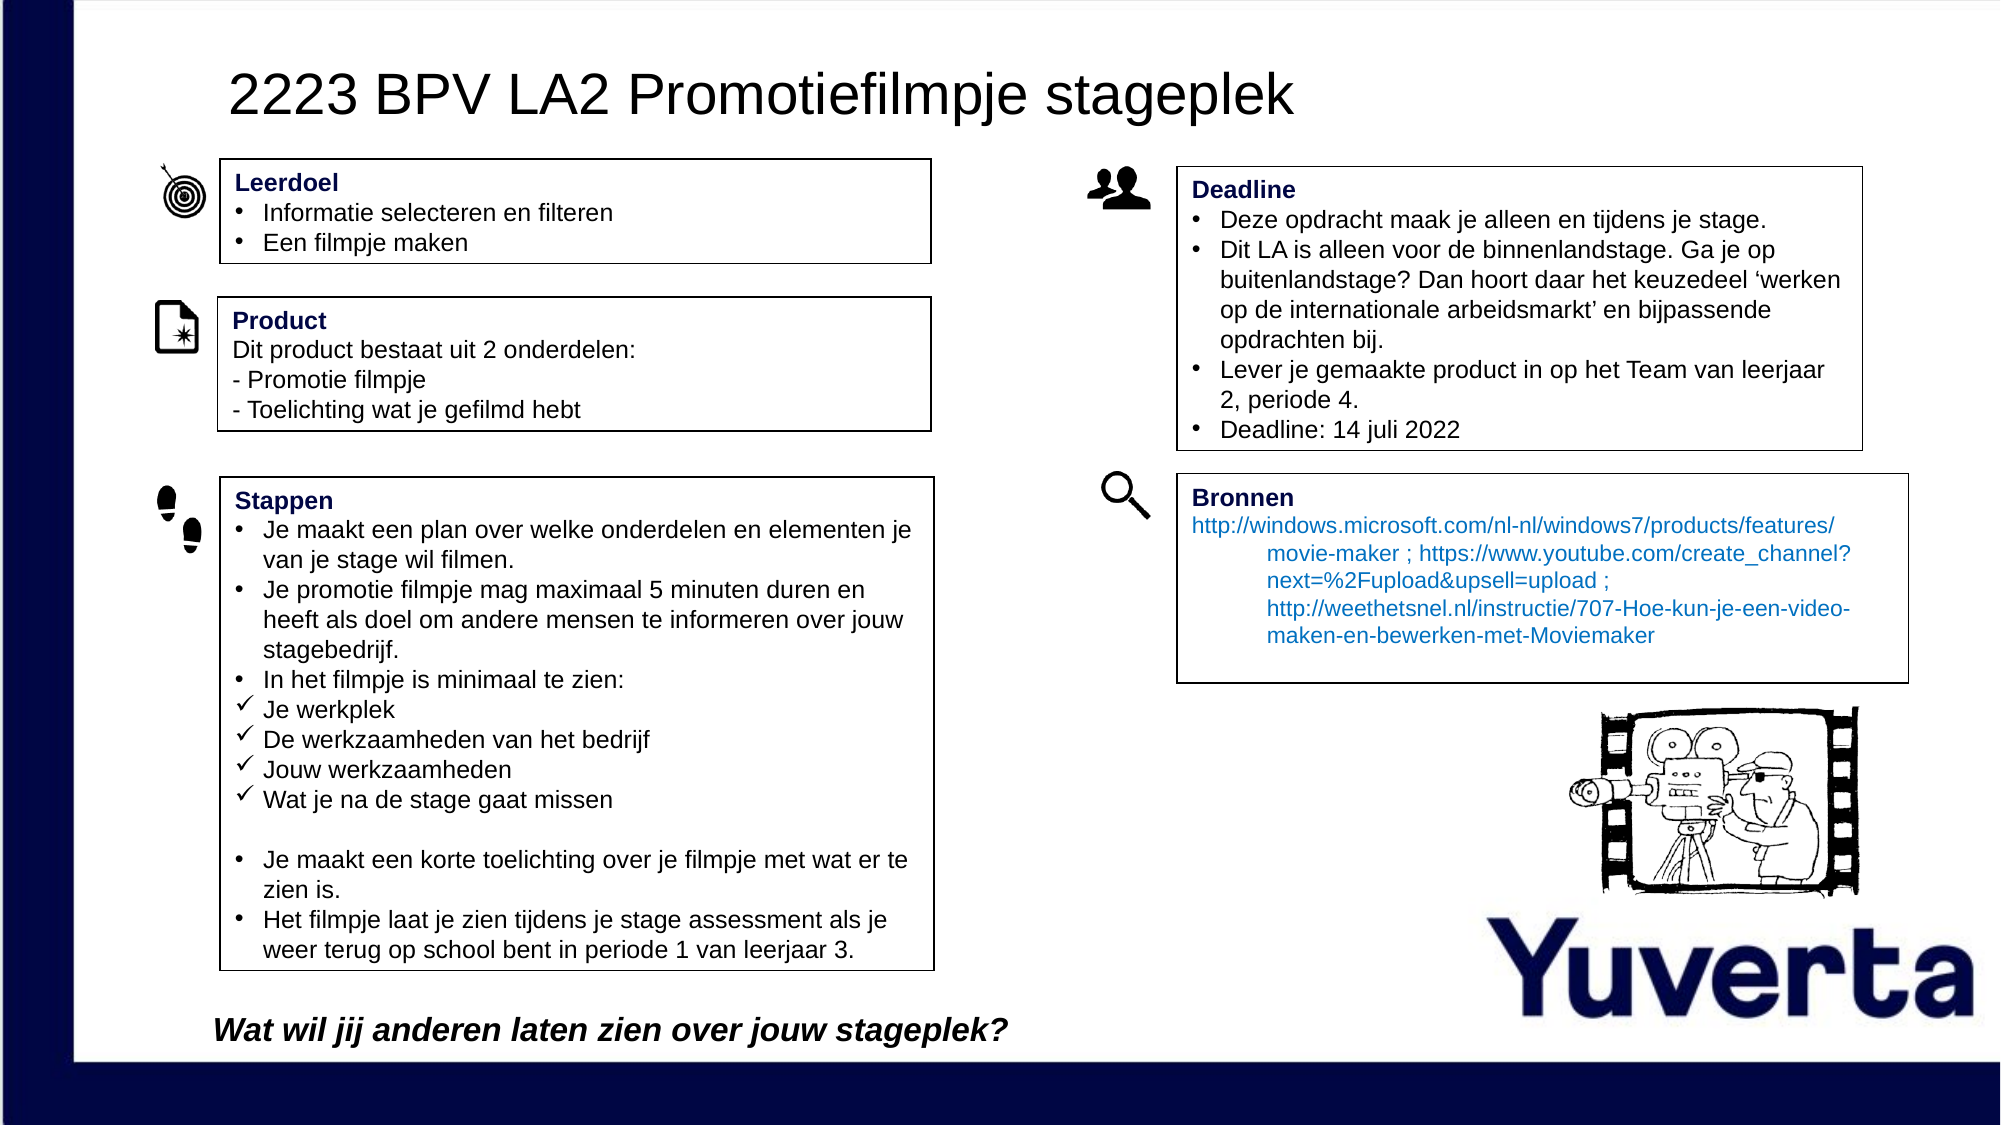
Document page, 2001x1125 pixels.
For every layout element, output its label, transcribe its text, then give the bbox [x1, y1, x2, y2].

text_box Deadline Deze opdracht maak je alleen en tijdens je stage. Dit LA is alleen voor de binnenlandstage. Ga je op buitenlandstage? Dan hoort daar het keuzedeel ‘werken op de internationale arbeidsmarkt’ en bijpassende opdrachten bij. Lever je gemaakte product in op het Team van leerjaar 2, periode 4. Deadline: 14 juli 2022 [1177, 166, 1863, 451]
text_box Stappen Je maakt een plan over welke onderdelen en elementen je van je stage wil filmen. Je promotie filmpje mag maximaal 5 minuten duren en heeft als doel om andere mensen te informeren over jouw stagebedrijf. In het filmpje is minimaal te zien: Je werkplek De werkzaamheden van het bedrijf Jouw werkzaamheden Wat je na de stage gaat missen Je maakt een korte toelichting over je filmpje met wat er te zien is. Het filmpje laat je zien tijdens je stage assessment als je weer terug op school bent in periode 1 van leerjaar 3. [220, 476, 934, 971]
text_box Leerdoel Informatie selecteren en filteren Een filmpje maken [220, 158, 932, 264]
picture [0, 0, 2001, 1125]
text_box Bronnen http://windows.microsoft.com/nl-nl/windows7/products/features/movie-maker ; https://www.youtube.com/create_channel?next=%2Fupload&upsell=upload ; http://weethetsnel.nl/instructie/707-Hoe-kun-je-een-video-maken-en-bewerken-met-Moviemaker [1177, 473, 1909, 684]
text_box Product Dit product bestaat uit 2 onderdelen: - Promotie filmpje - Toelichting wat je gefilmd hebt [217, 296, 932, 432]
text_box 2223 BPV LA2 Promotiefilmpje stageplek [214, 49, 1714, 134]
text_box Wat wil jij anderen laten zien over jouw stageplek? [198, 1000, 1330, 1056]
